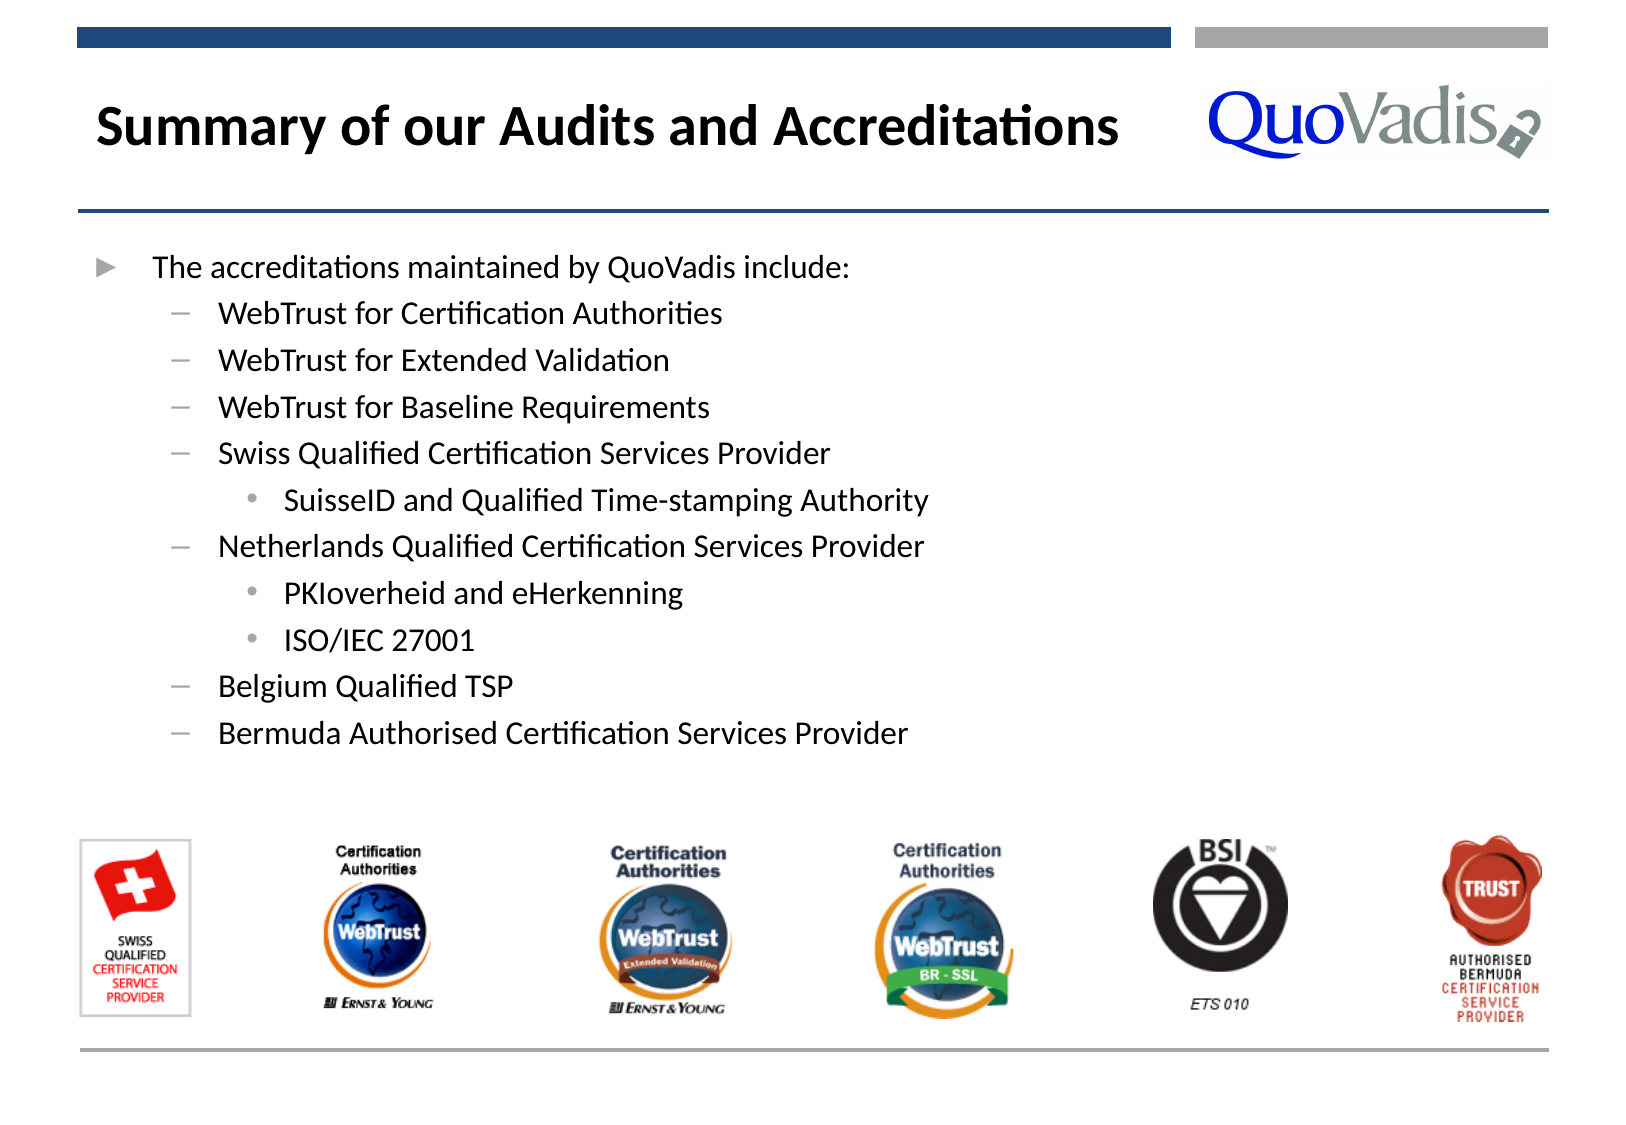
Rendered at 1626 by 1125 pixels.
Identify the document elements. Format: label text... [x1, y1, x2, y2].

picture [1153, 839, 1288, 1028]
picture [874, 839, 1016, 1019]
list The accreditations maintained by QuoVadis include: WebTrust for Certification Authorities WebTrust for Extended Validation WebTrust for Baseline Requirements Swiss Qualified Certification Services Provider SuisseID and Qualified Time-stamping Authority Netherlands Qualified Certification Services Provider PKIoverheid and eHerkenning ISO/IEC 27001 Belgium Qualified TSP Bermuda Authorised Certification Services Provider [81, 237, 1544, 980]
picture [1440, 835, 1542, 1022]
picture [1198, 82, 1551, 164]
picture [593, 839, 741, 1016]
title Summary of our Audits and Accreditations [81, 37, 1172, 208]
picture [304, 839, 451, 1020]
picture [79, 839, 192, 1017]
